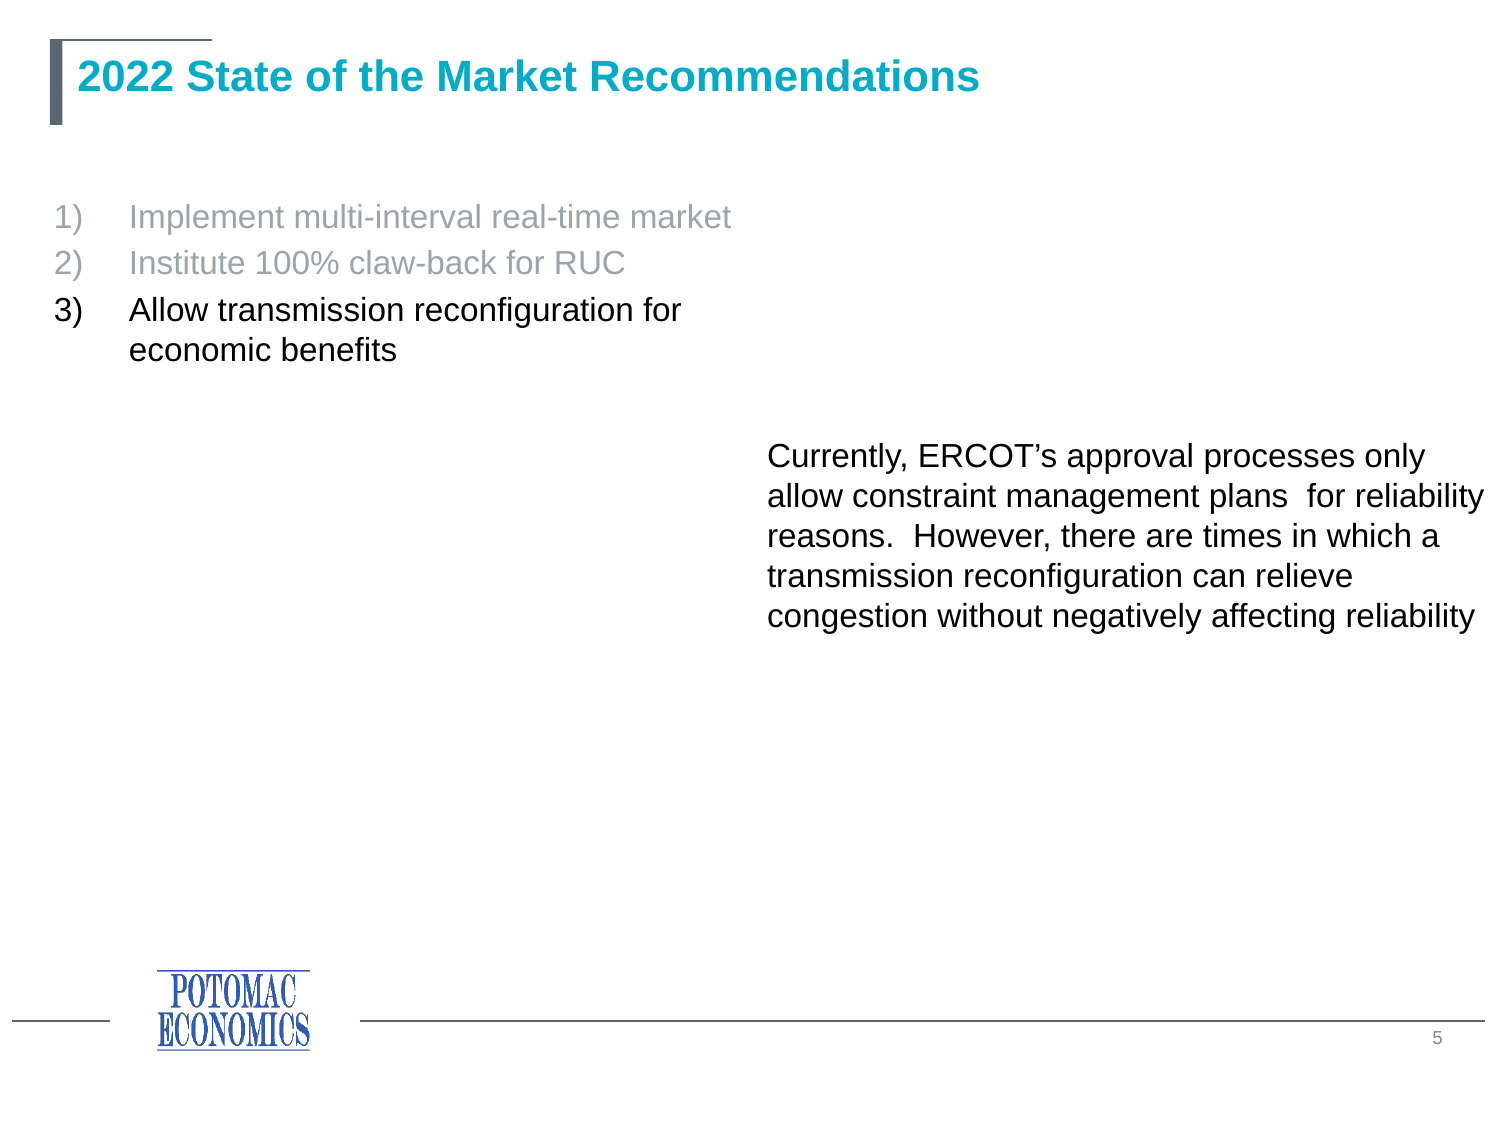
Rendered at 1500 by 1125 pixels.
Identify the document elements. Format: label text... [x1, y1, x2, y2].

text_box Currently, ERCOT’s approval processes only allow constraint management plans for reliability reasons. However, there are times in which a transmission reconfiguration can relieve congestion without negatively affecting reliability [752, 426, 1500, 642]
title 2022 State of the Market Recommendations [62, 39, 1450, 134]
list Implement multi-interval real-time market Institute 100% claw-back for RUC Allow transmission reconfiguration for economic benefits [39, 187, 825, 984]
picture [156, 984, 312, 1053]
slide_number 5 [1387, 1012, 1488, 1062]
